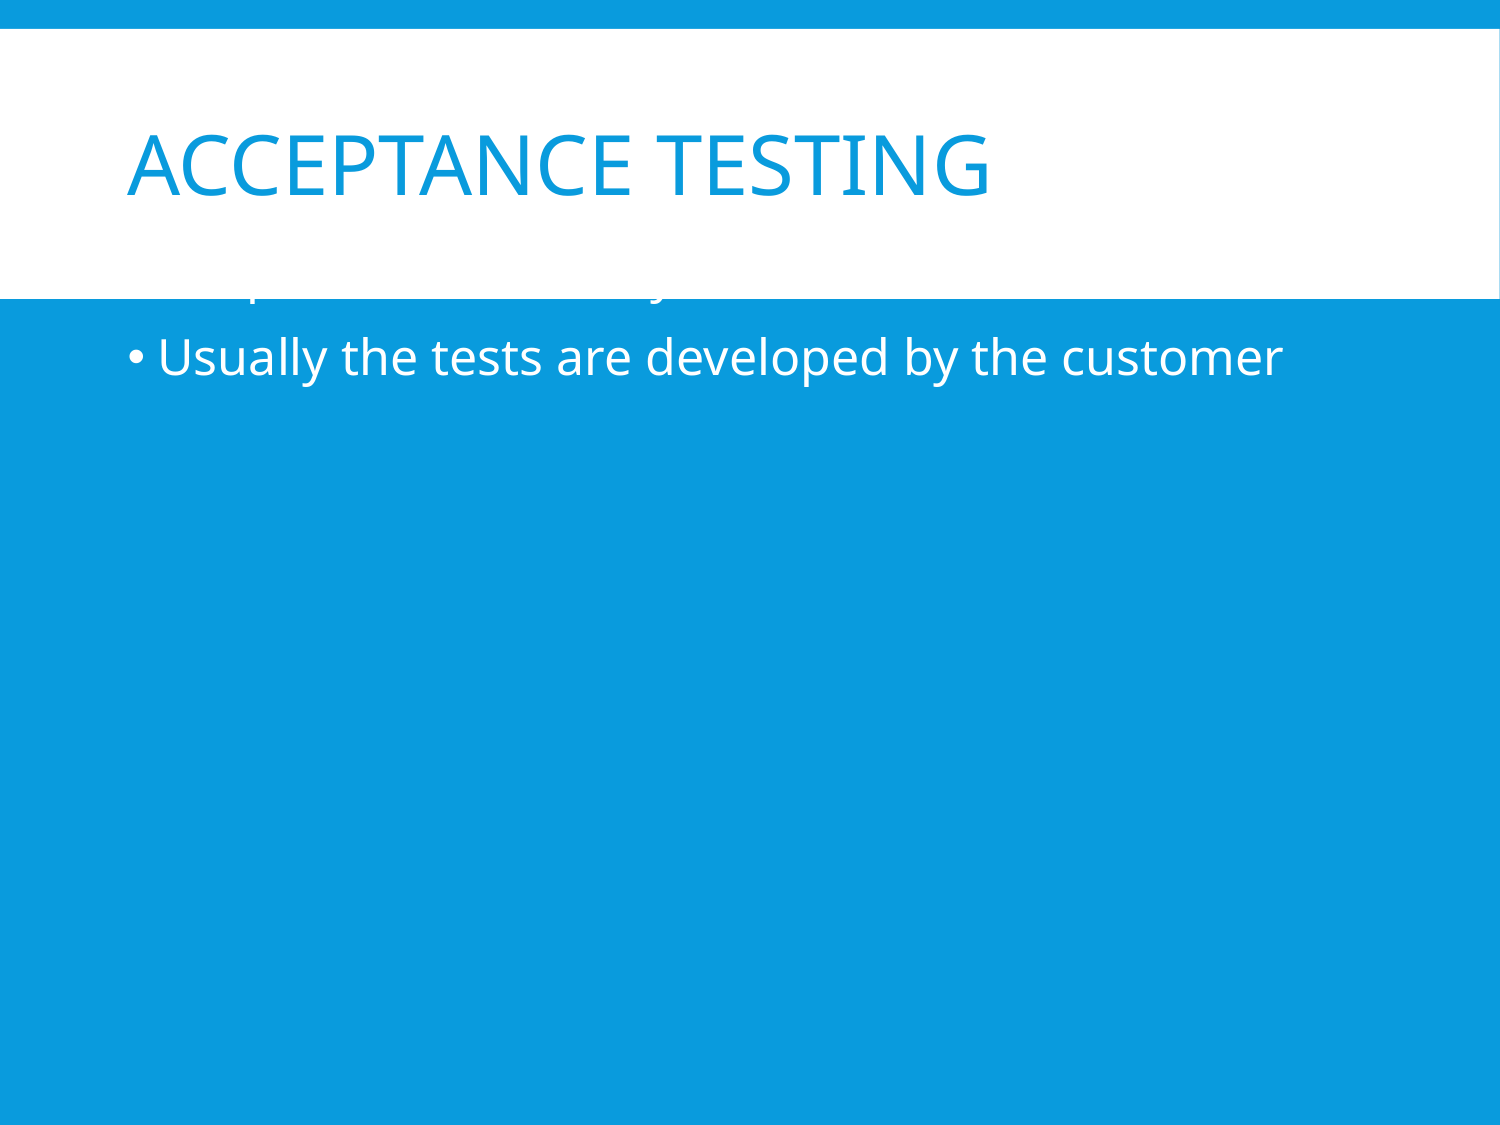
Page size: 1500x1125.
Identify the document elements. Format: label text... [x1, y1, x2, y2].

list Similar to validation testing except that customers are present or directly involved. Usually the tests are developed by the customer [112, 187, 1351, 838]
title Acceptance Testing [112, 46, 1388, 294]
